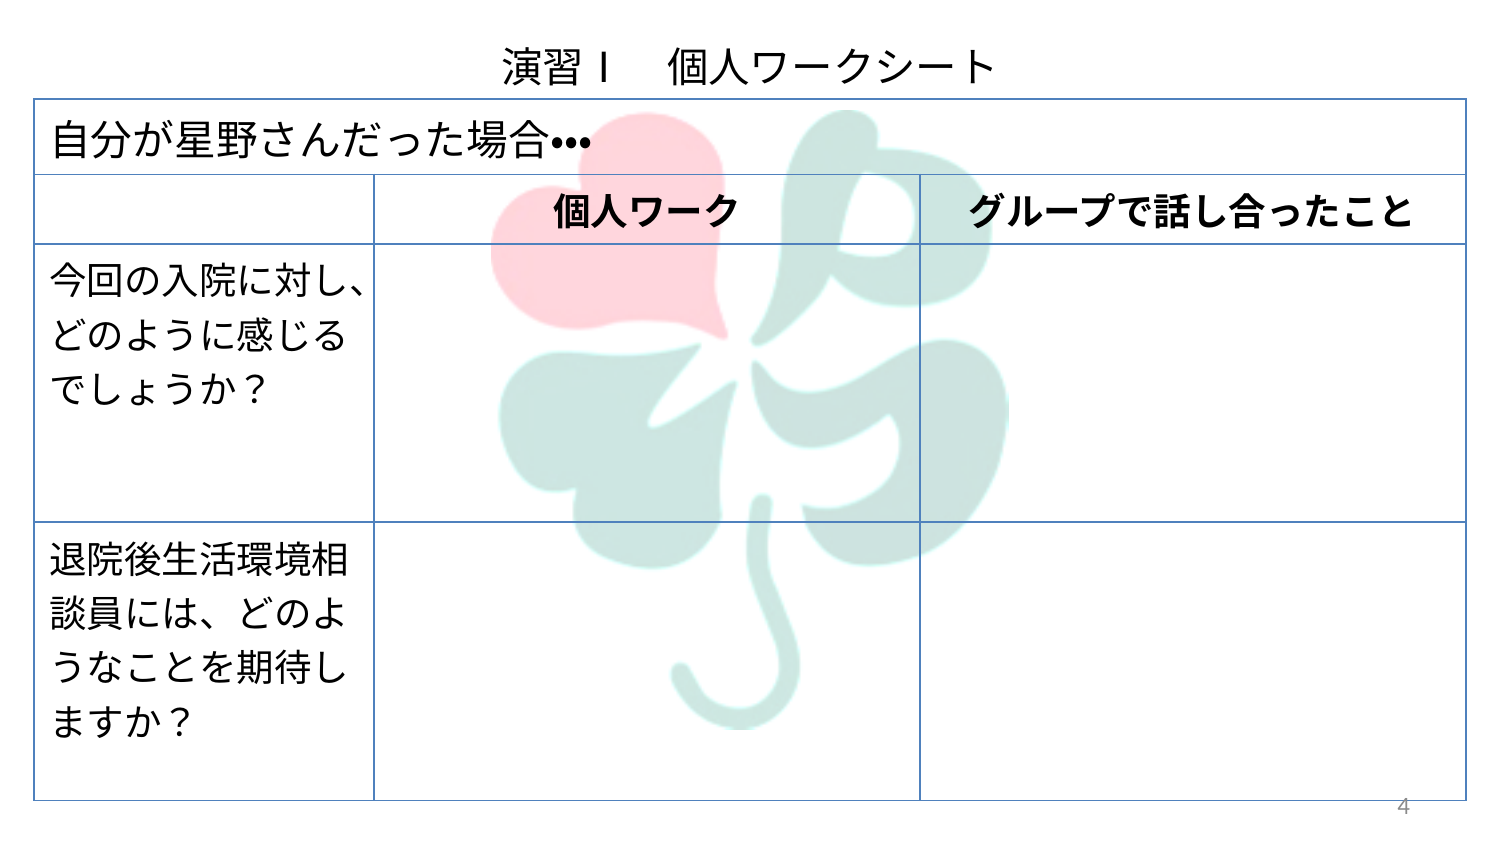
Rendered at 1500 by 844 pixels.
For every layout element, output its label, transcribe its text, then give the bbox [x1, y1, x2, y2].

table_cell [375, 245, 919, 521]
table_cell [921, 523, 1465, 800]
table_cell [921, 245, 1465, 521]
table_cell [35, 175, 373, 243]
title 演習Ⅰ 個人ワークシート [75, 33, 1425, 98]
table_cell 個人ワーク [375, 175, 919, 243]
table_cell 今回の入院に対し、どのように感じるでしょうか？ [35, 245, 373, 521]
table_cell グループで話し合ったこと [921, 175, 1465, 243]
table_cell 退院後生活環境相談員には、どのようなことを期待しますか？ [35, 523, 373, 800]
table_header 自分が星野さんだった場合・・・ [35, 100, 1465, 174]
table_cell [375, 523, 919, 800]
slide_number 4 [1074, 782, 1425, 827]
